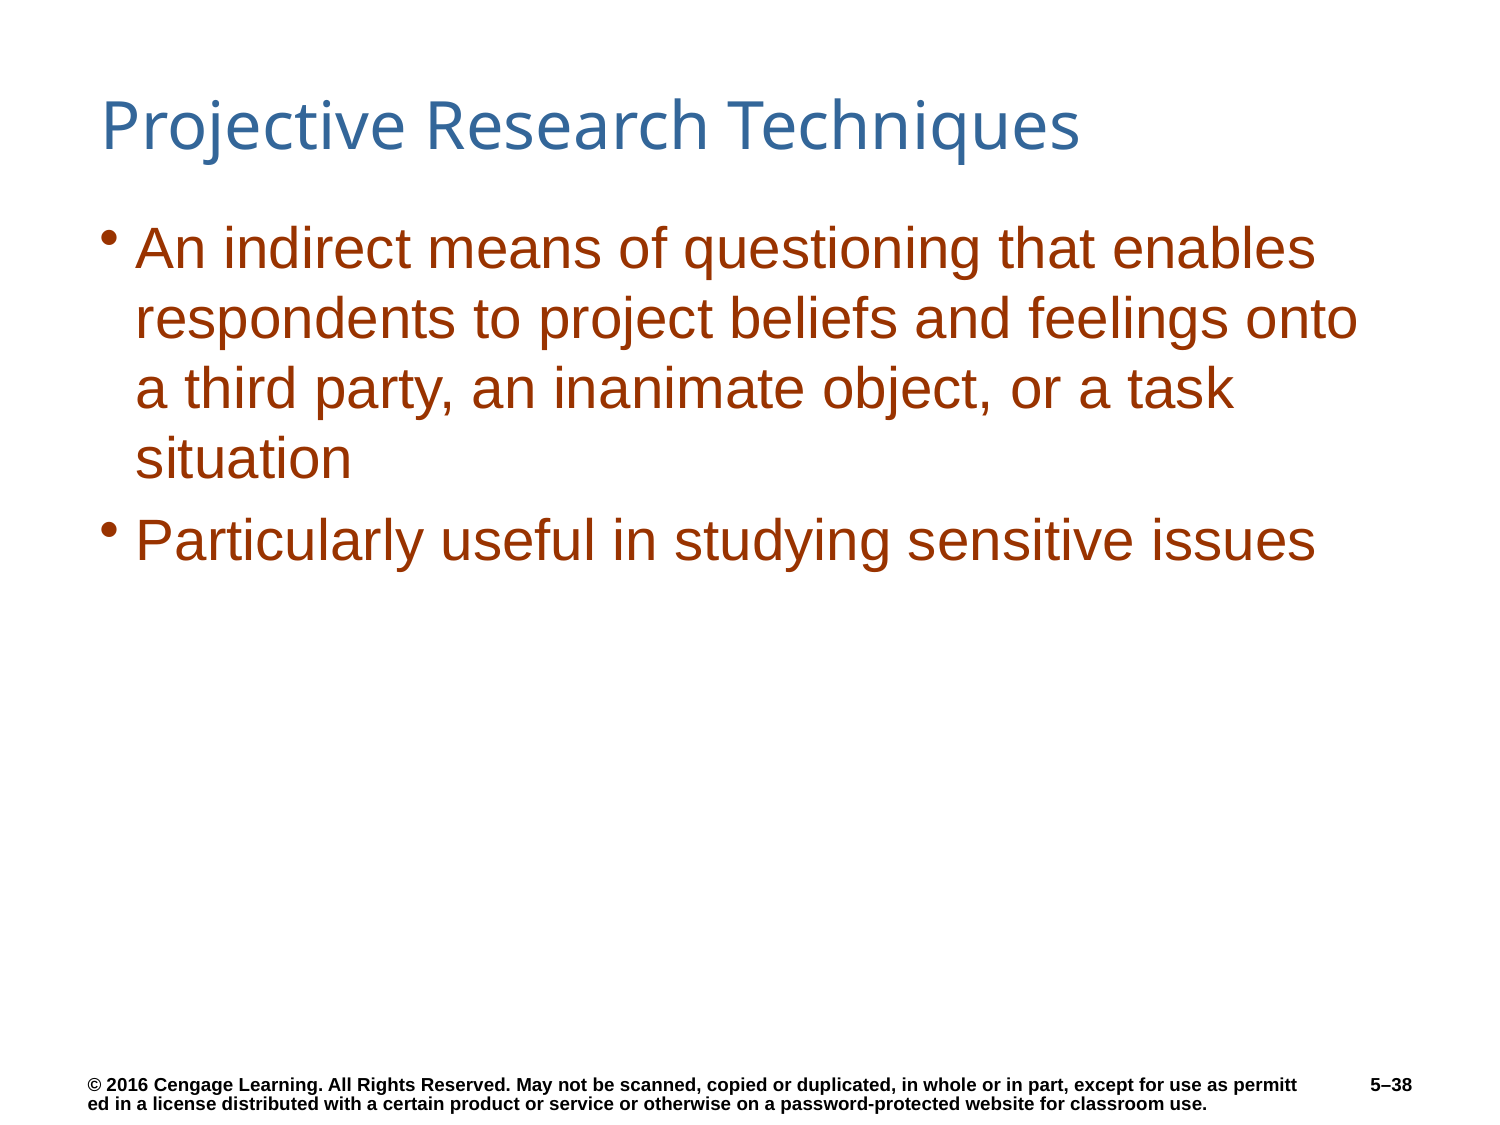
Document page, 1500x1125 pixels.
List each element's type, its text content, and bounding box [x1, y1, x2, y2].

slide_number 5–38 [1050, 1042, 1413, 1103]
footer © 2016 Cengage Learning. All Rights Reserved. May not be scanned, copied or duplicated, in whole or in part, except for use as permitted in a license distributed with a certain product or service or otherwise on a password-protected website for classroom use. [87, 1057, 1050, 1103]
list An indirect means of questioning that enables respondents to project beliefs and feelings onto a third party, an inanimate object, or a task situation Particularly useful in studying sensitive issues [84, 202, 1414, 1013]
title Projective Research Techniques [85, 75, 1411, 171]
